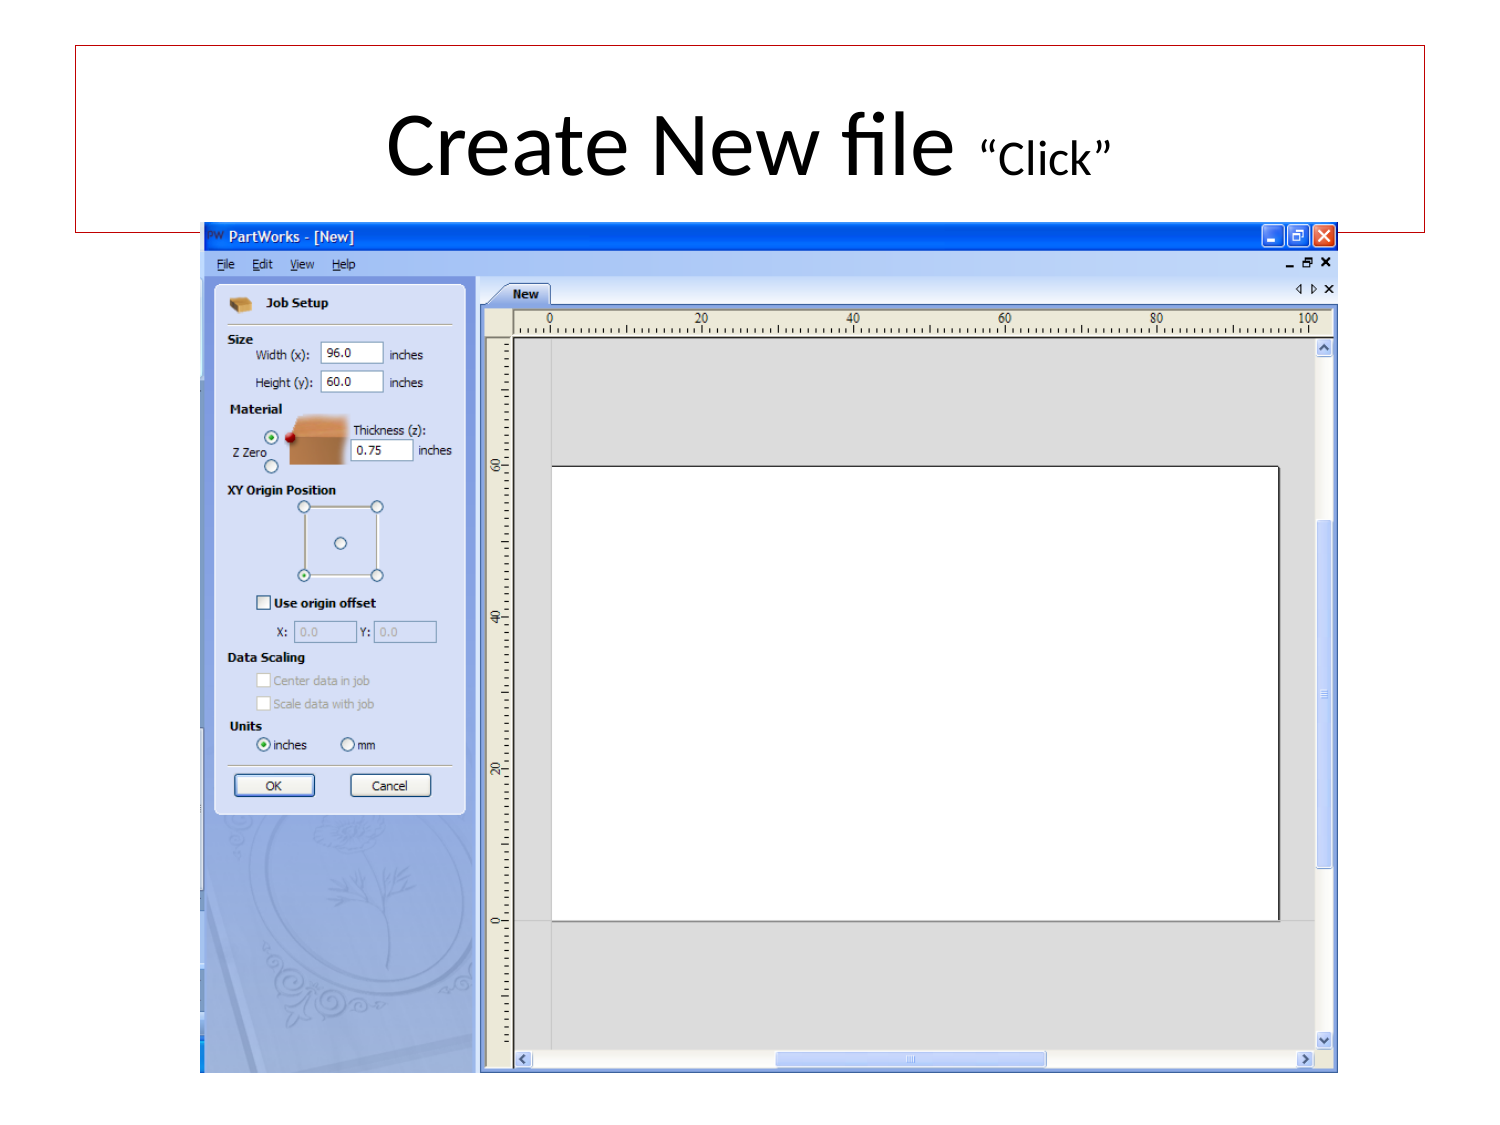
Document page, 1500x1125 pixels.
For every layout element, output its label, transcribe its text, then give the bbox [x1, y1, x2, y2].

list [199, 222, 1338, 1073]
title Create New file “Click” [75, 45, 1425, 233]
